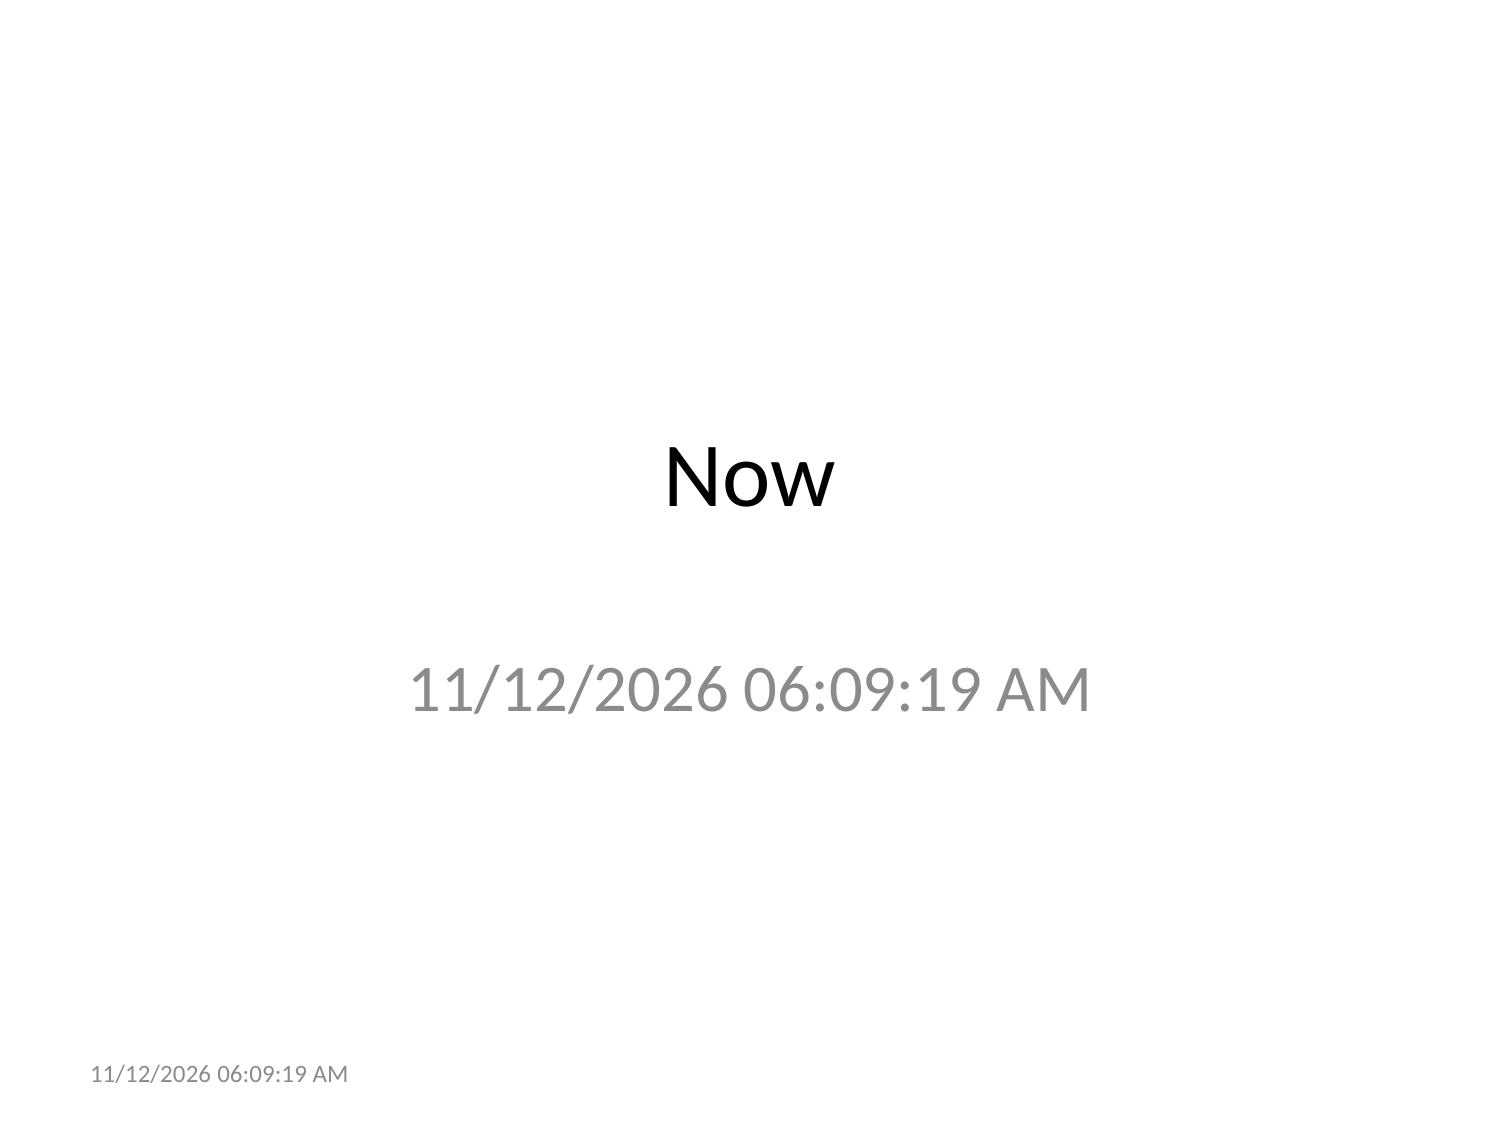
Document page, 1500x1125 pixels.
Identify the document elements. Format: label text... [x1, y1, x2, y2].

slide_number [75, 1042, 425, 1103]
title Now [112, 349, 1388, 591]
subtitle 2011-12-19 10:20:04 AM [225, 637, 1275, 925]
